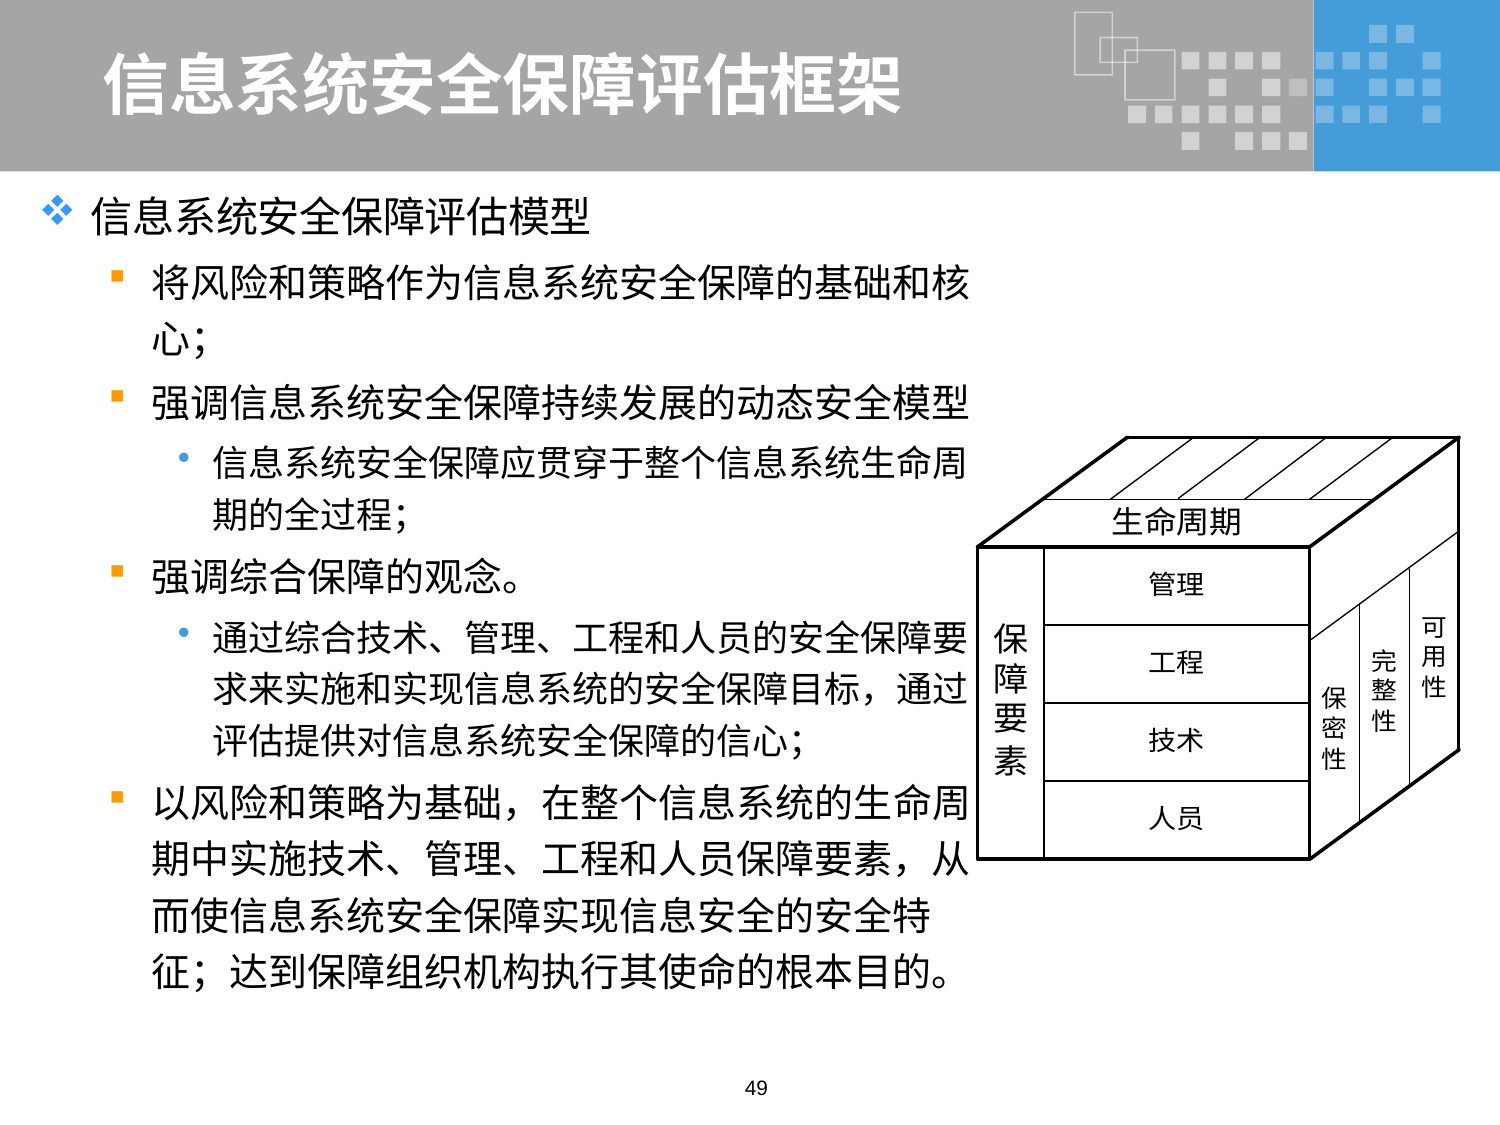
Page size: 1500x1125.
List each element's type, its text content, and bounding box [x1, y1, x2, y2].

title 信息系统安全保障评估框架 [87, 42, 1252, 123]
list 信息系统安全保障评估模型 将风险和策略作为信息系统安全保障的基础和核心； 强调信息系统安全保障持续发展的动态安全模型 信息系统安全保障应贯穿于整个信息系统生命周期的全过程； 强调综合保障的观念。 通过综合技术、管理、工程和人员的安全保障要求来实施和实现信息系统的安全保障目标，通过评估提供对信息系统安全保障的信心； 以风险和策略为基础，在整个信息系统的生命周期中实施技术、管理、工程和人员保障要素，从而使信息系统安全保障实现信息安全的安全特征；达到保障组织机构执行其使命的根本目的。 [23, 183, 993, 1100]
picture [974, 432, 1463, 863]
slide_number 49 [687, 1066, 826, 1111]
